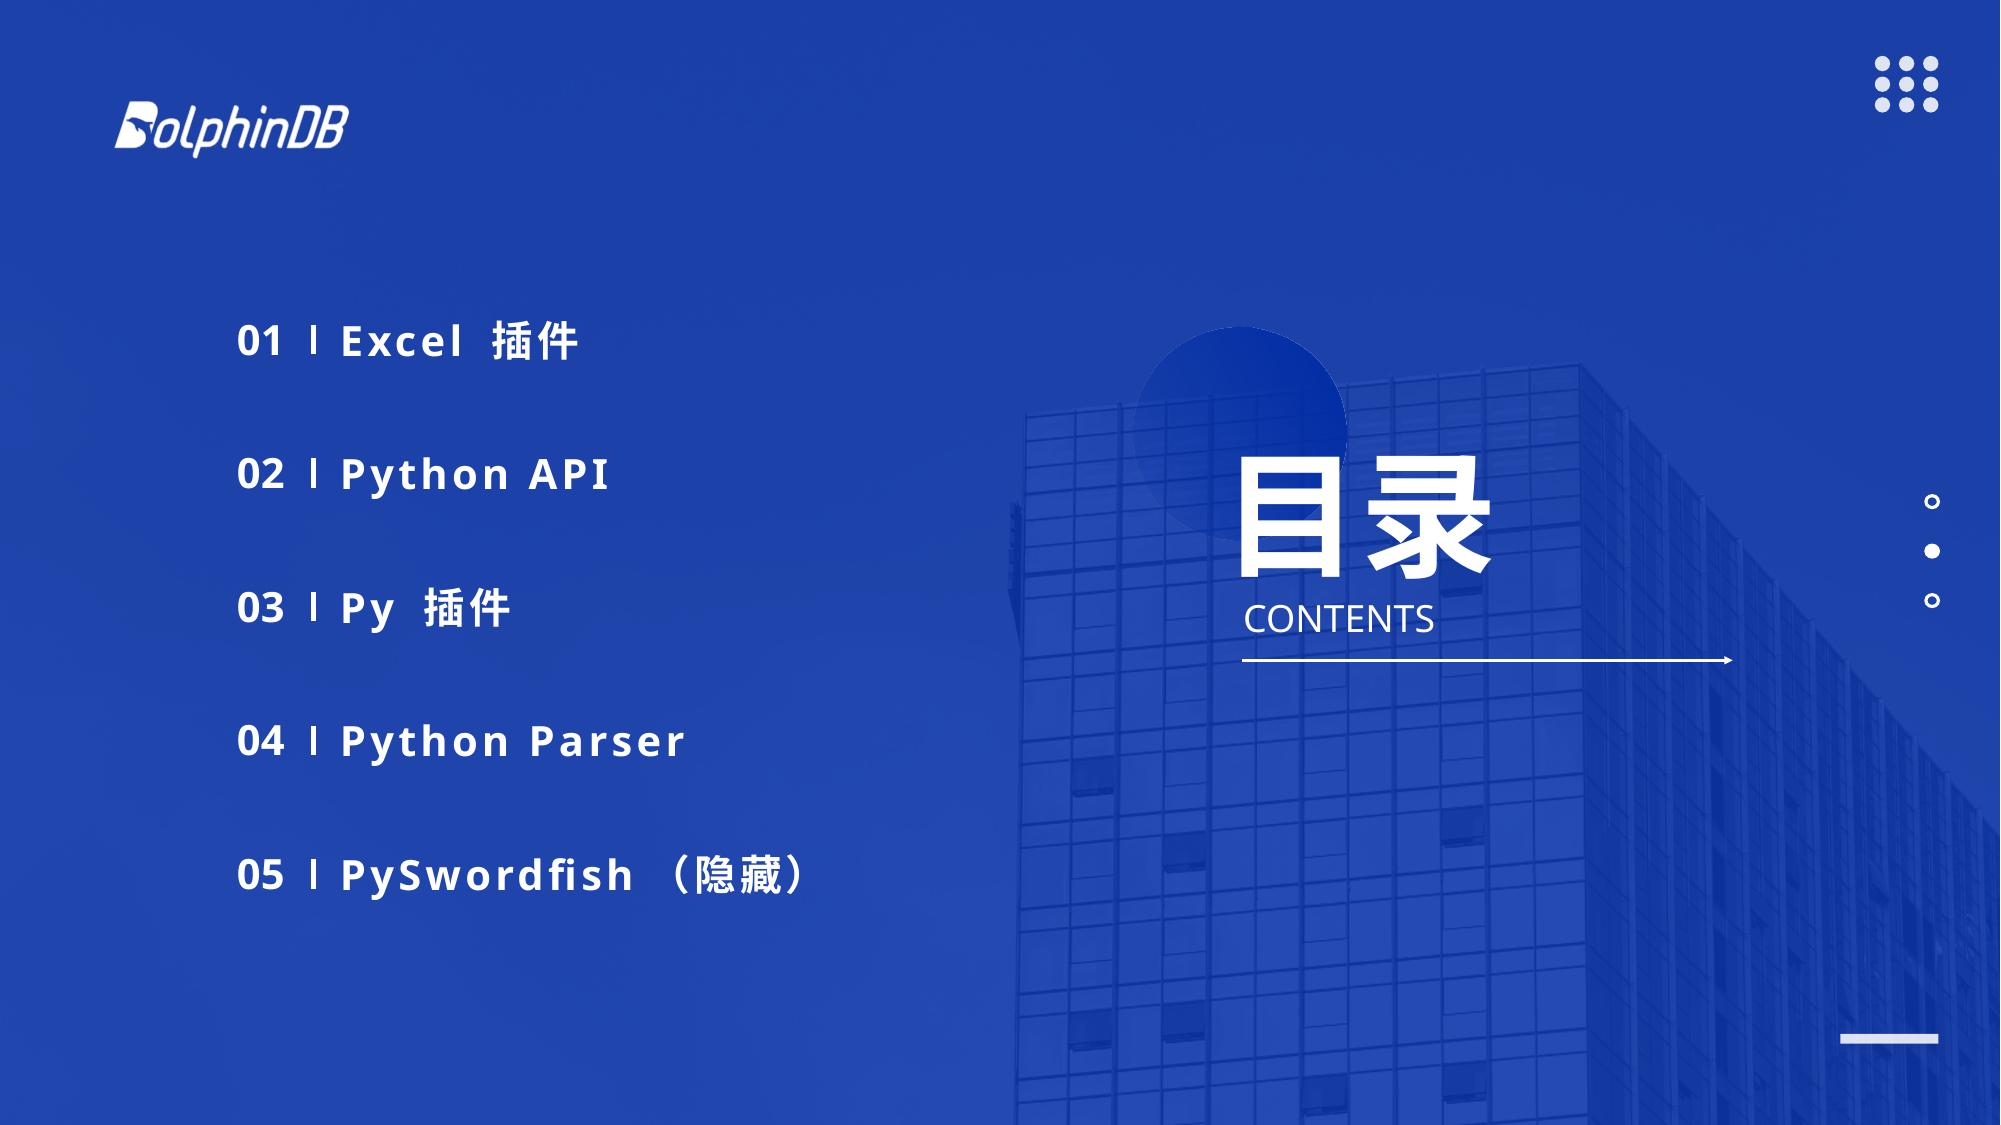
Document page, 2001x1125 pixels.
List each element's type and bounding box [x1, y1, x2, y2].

text_box [222, 439, 734, 507]
text_box [1925, 495, 1939, 607]
text_box [1874, 55, 1939, 113]
picture [0, 0, 2000, 1125]
text_box [222, 706, 734, 774]
text_box [222, 306, 734, 373]
text_box [222, 573, 734, 640]
text_box [222, 840, 888, 907]
